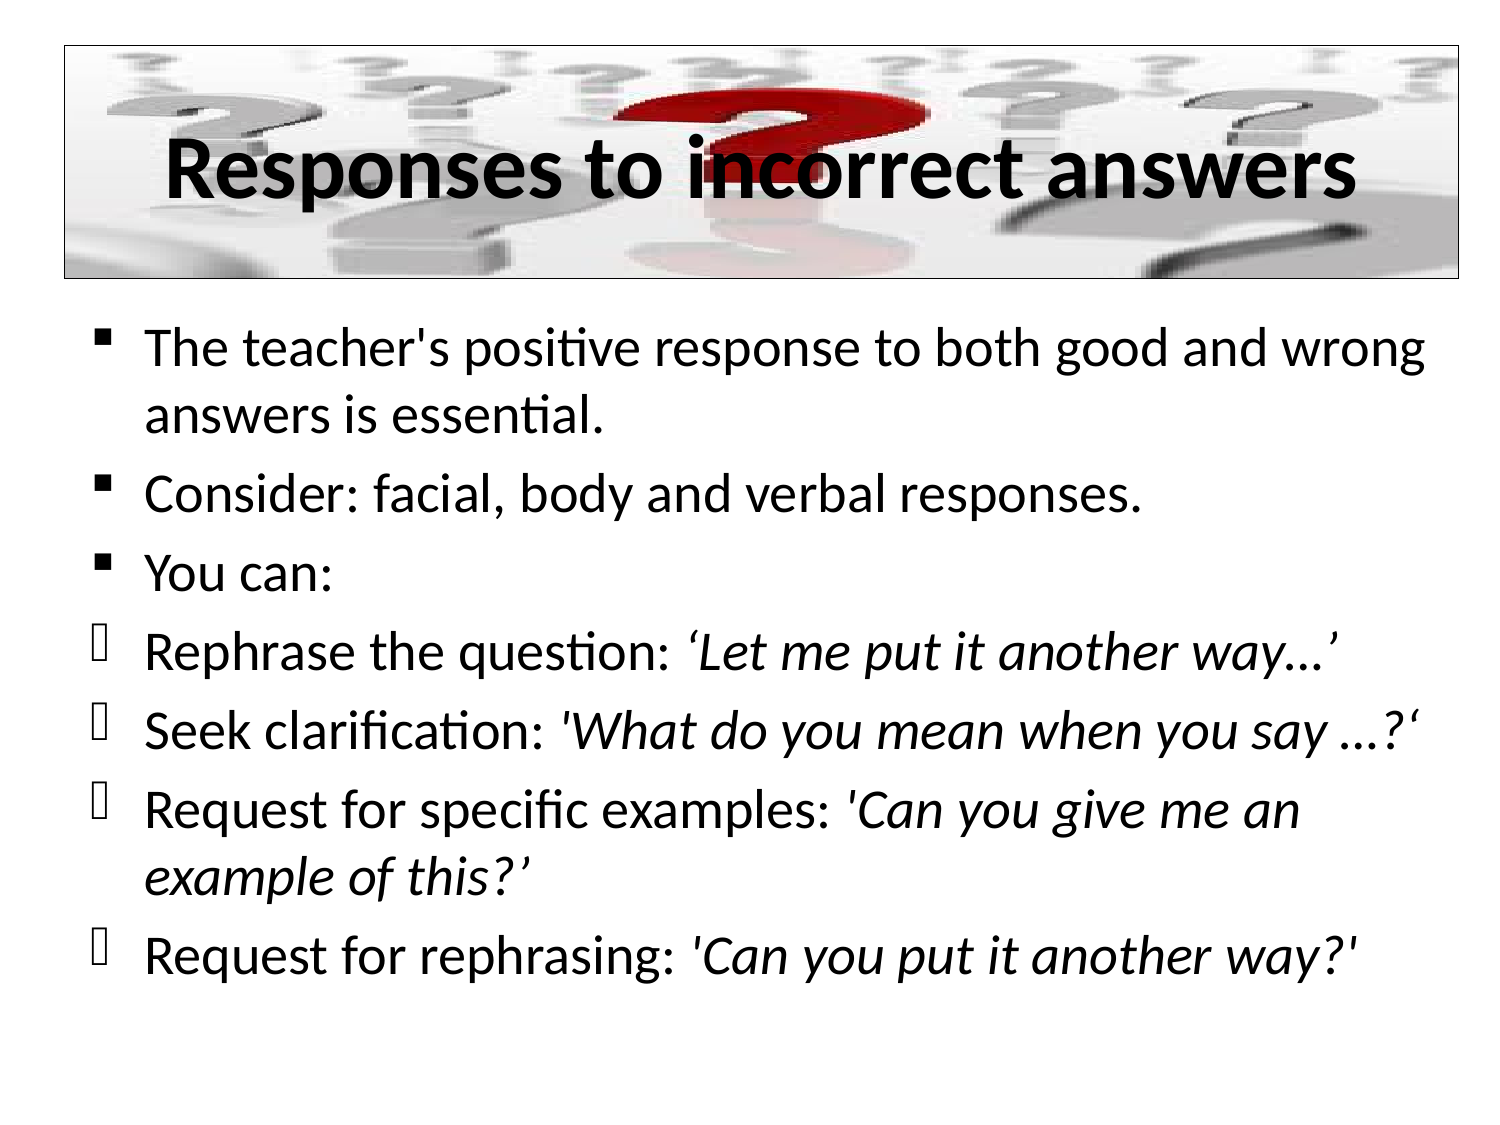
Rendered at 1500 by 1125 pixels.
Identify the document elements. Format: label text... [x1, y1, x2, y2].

list The teacher's positive response to both good and wrong answers is essential. Consider: facial, body and verbal responses. You can: Rephrase the question: ‘Let me put it another way…’ Seek clarification: 'What do you mean when you say …?‘ Request for specific examples: 'Can you give me an example of this?’ Request for rephrasing: 'Can you put it another way?' [75, 302, 1447, 1059]
title Responses to incorrect answers [64, 45, 1459, 279]
